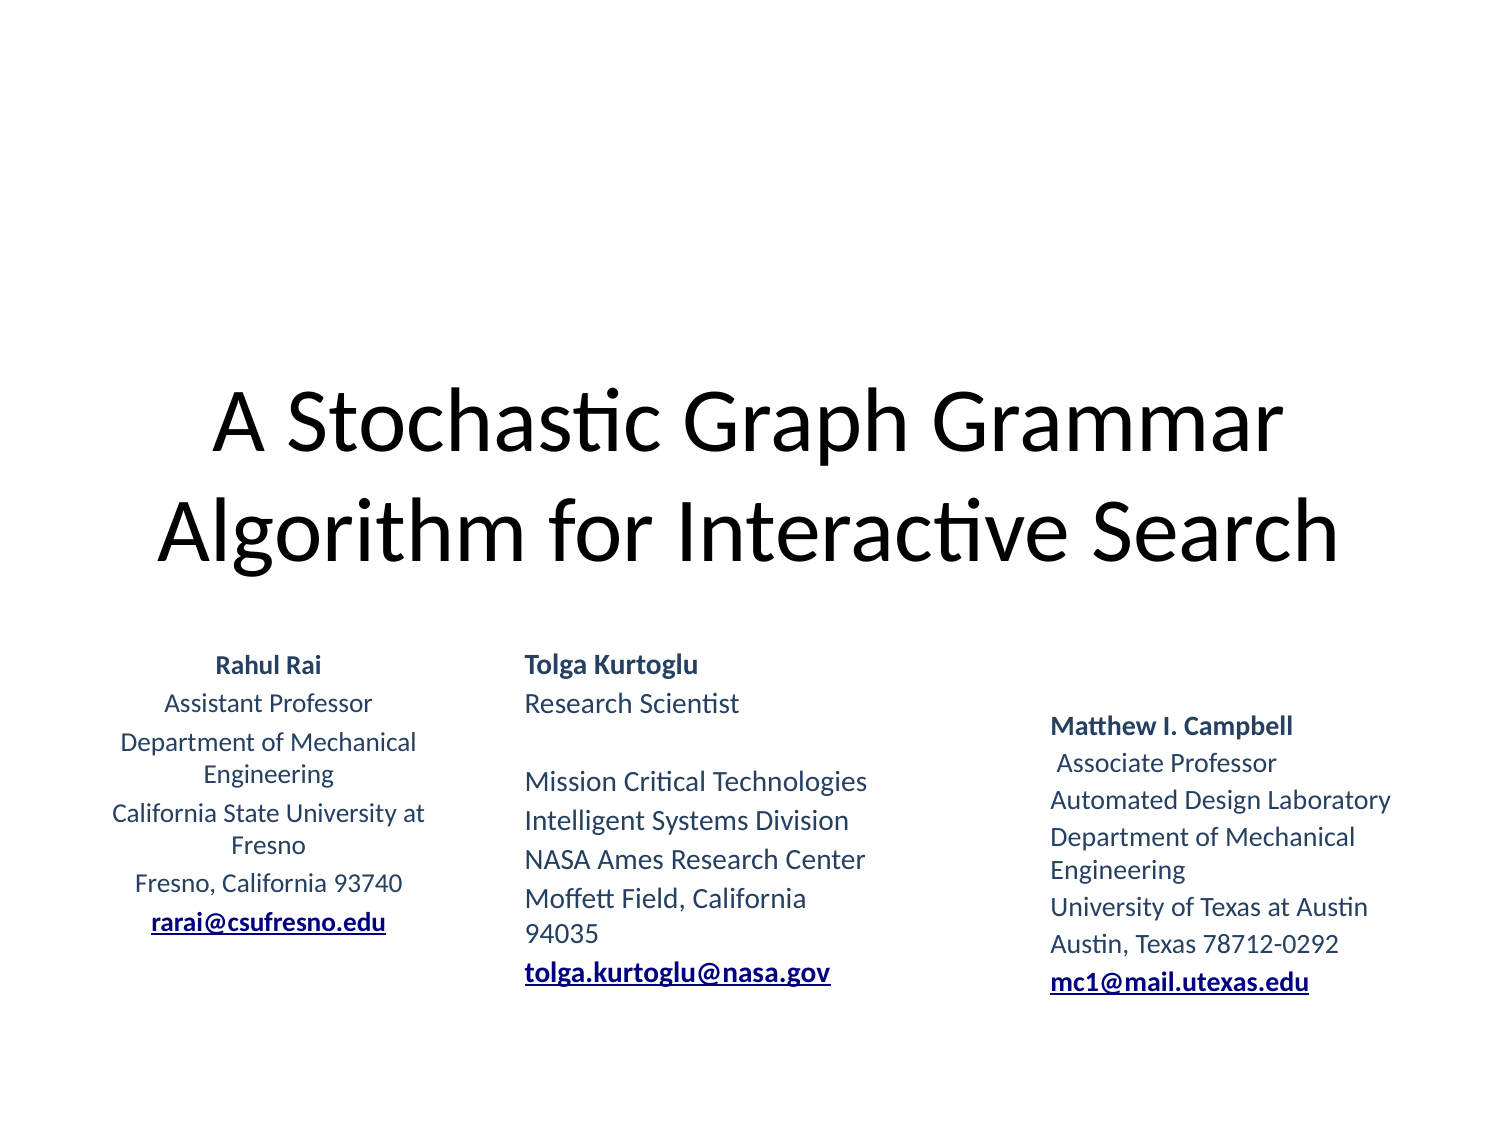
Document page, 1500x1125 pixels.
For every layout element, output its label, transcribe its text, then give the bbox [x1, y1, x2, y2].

text_box Matthew I. Campbell Associate Professor Automated Design Laboratory Department of Mechanical Engineering University of Texas at Austin Austin, Texas 78712-0292 mc1@mail.utexas.edu [1024, 699, 1413, 1075]
text_box Tolga Kurtoglu Research Scientist Mission Critical Technologies Intelligent Systems Division NASA Ames Research Center Moffett Field, California 94035 tolga.kurtoglu@nasa.gov [499, 637, 888, 1075]
subtitle Rahul Rai Assistant Professor Department of Mechanical Engineering California State University at Fresno Fresno, California 93740 rarai@csufresno.edu [75, 639, 463, 988]
title A Stochastic Graph Grammar Algorithm for Interactive Search [112, 349, 1388, 591]
